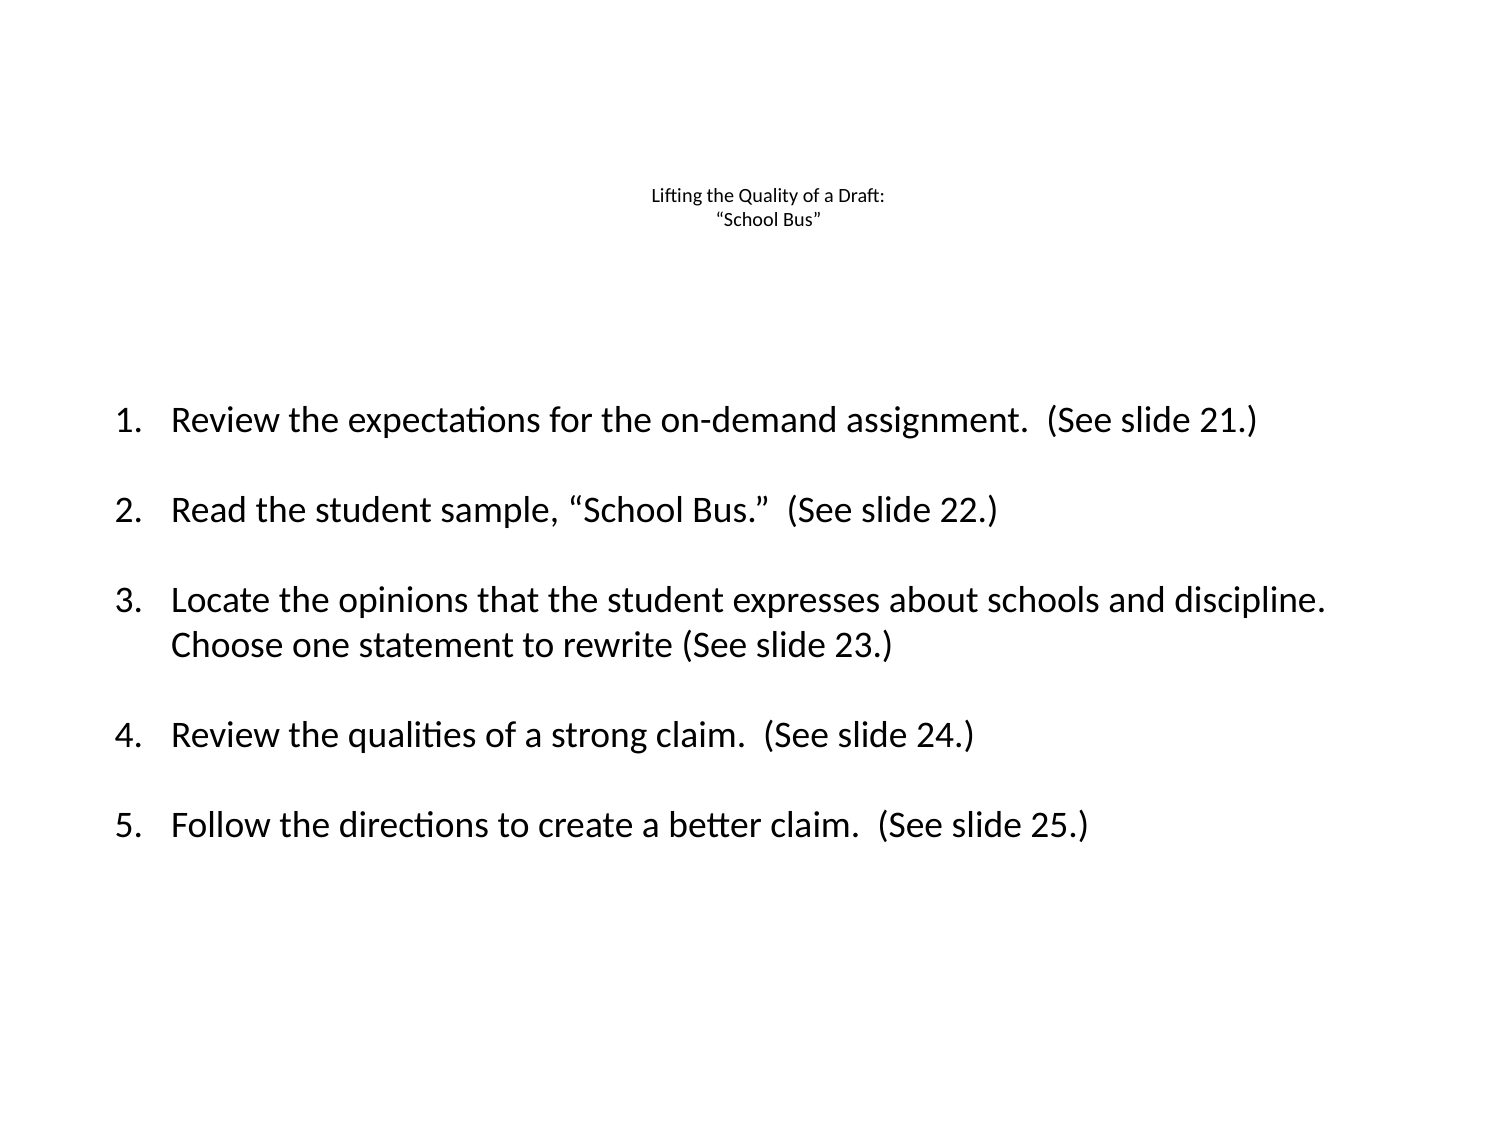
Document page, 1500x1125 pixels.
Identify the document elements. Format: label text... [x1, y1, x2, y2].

text_box Review the expectations for the on-demand assignment. (See slide 21.) Read the student sample, “School Bus.” (See slide 22.) Locate the opinions that the student expresses about schools and discipline. Choose one statement to rewrite (See slide 23.) Review the qualities of a strong claim. (See slide 24.) Follow the directions to create a better claim. (See slide 25.) [99, 387, 1450, 943]
title Lifting the Quality of a Draft: “School Bus” [137, 174, 1400, 263]
